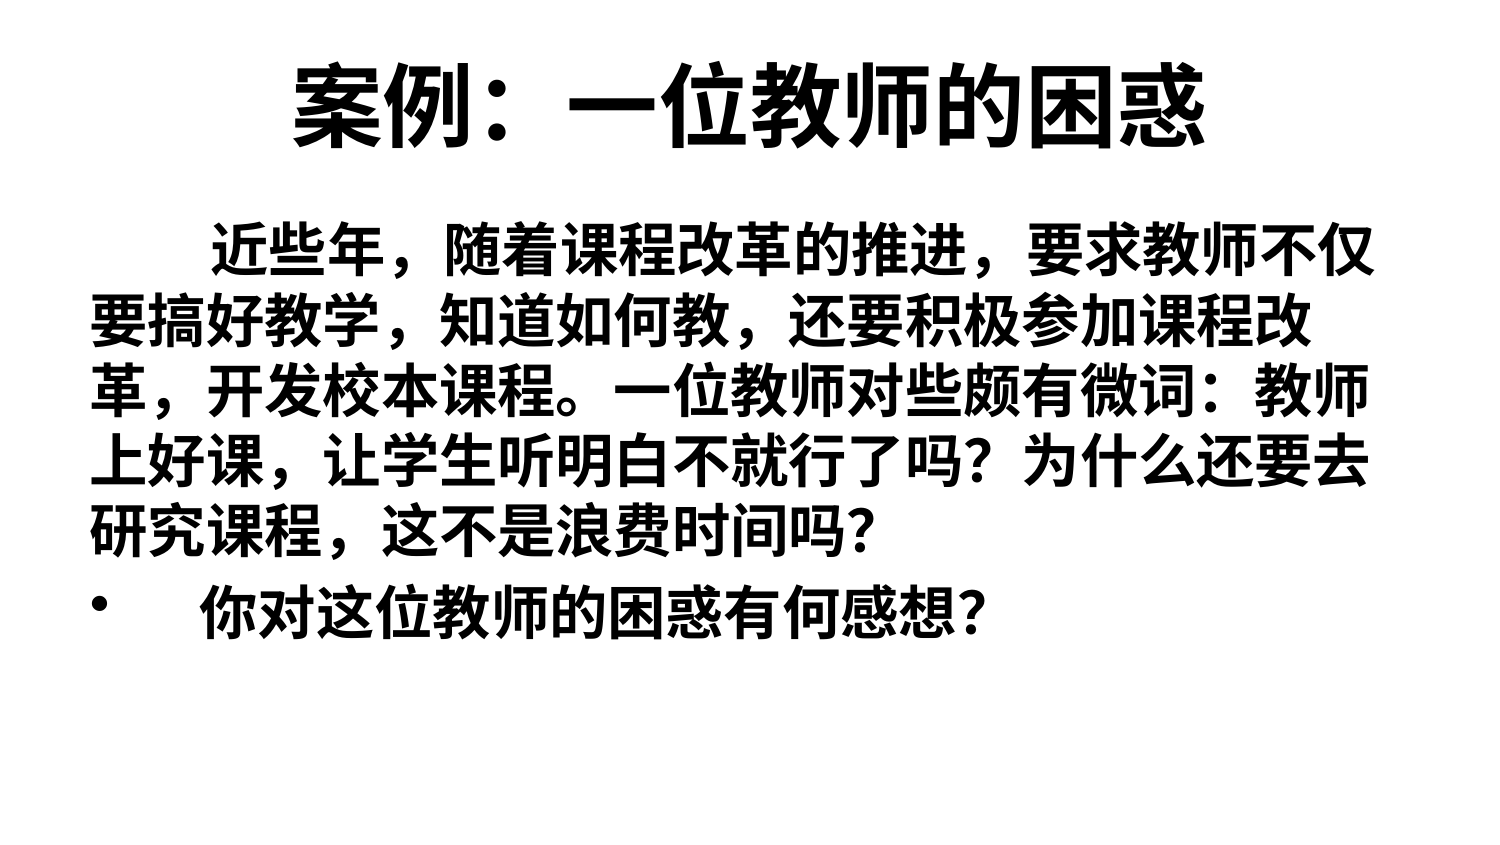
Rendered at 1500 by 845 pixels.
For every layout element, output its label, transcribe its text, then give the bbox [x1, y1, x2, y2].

list 近些年，随着课程改革的推进，要求教师不仅要搞好教学，知道如何教，还要积极参加课程改革，开发校本课程。一位教师对些颇有微词：教师上好课，让学生听明白不就行了吗？为什么还要去研究课程，这不是浪费时间吗？ 你对这位教师的困惑有何感想？ [74, 196, 1426, 755]
title 案例：一位教师的困惑 [74, 33, 1426, 175]
